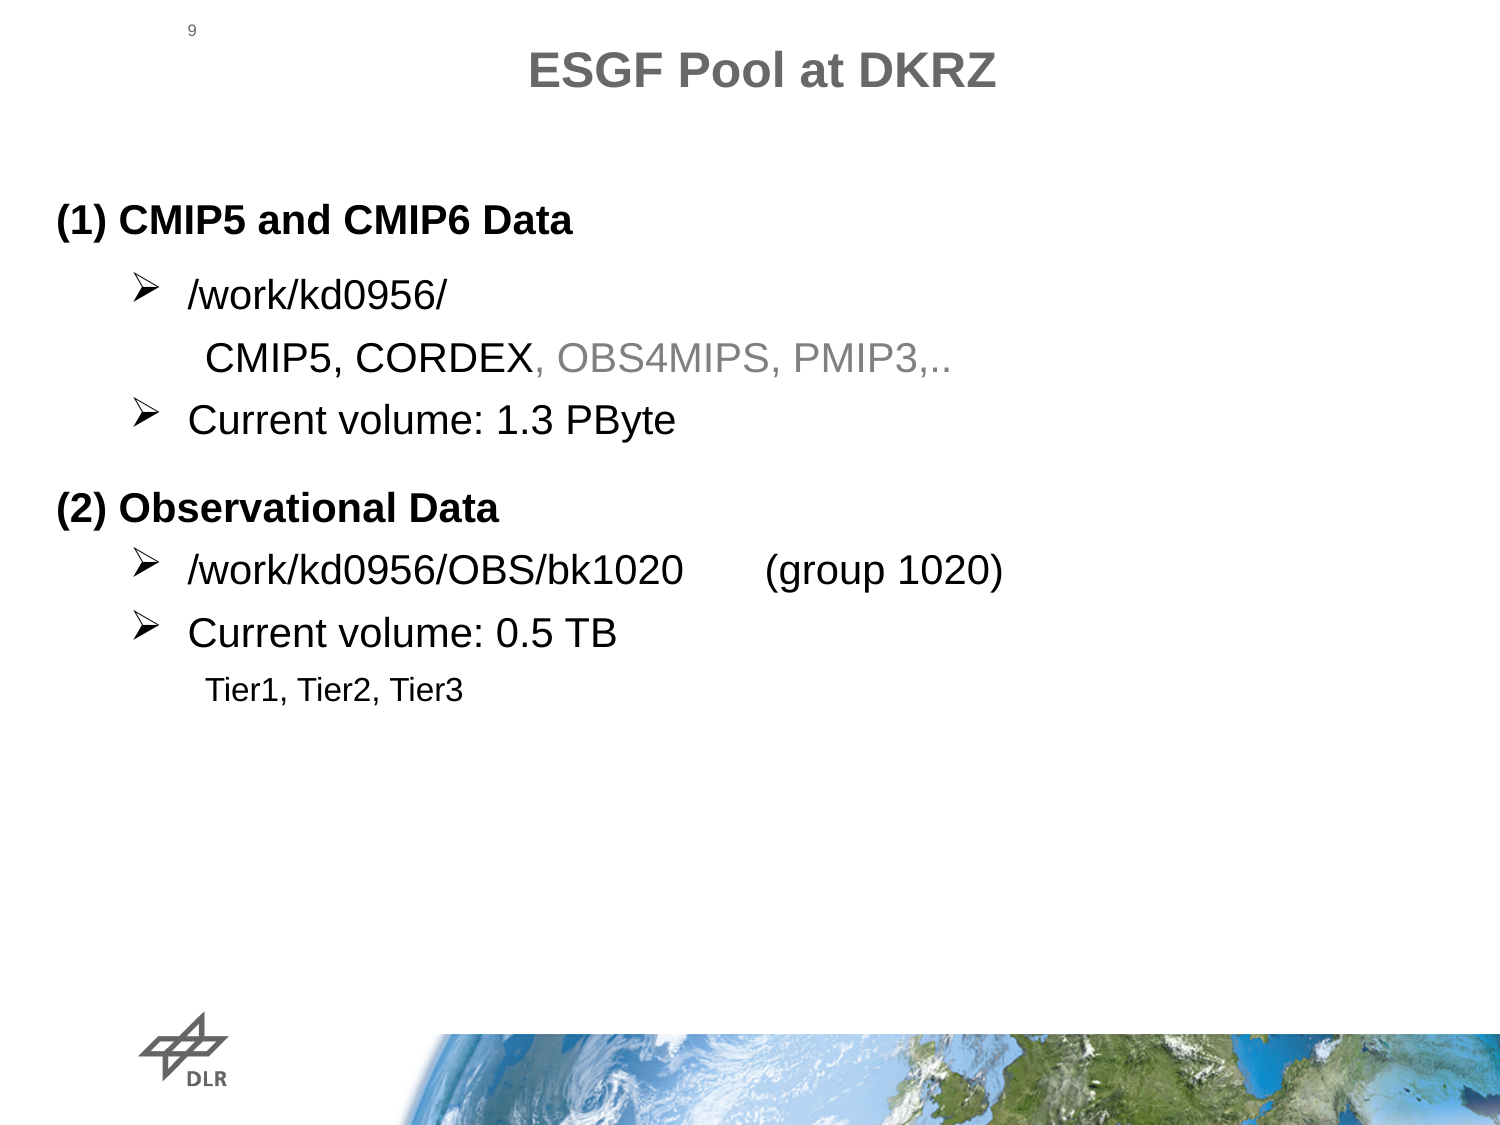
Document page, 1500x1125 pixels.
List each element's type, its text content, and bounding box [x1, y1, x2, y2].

slide_number 9 [187, 20, 390, 41]
title ESGF Pool at DKRZ [124, 37, 1401, 185]
picture [0, 1007, 1500, 1125]
text_box (1) CMIP5 and CMIP6 Data /work/kd0956/ CMIP5, CORDEX, OBS4MIPS, PMIP3,.. Current volume: 1.3 PByte (2) Observational Data /work/kd0956/OBS/bk1020 (group 1020) Current volume: 0.5 TB Tier1, Tier2, Tier3 [41, 185, 1459, 778]
